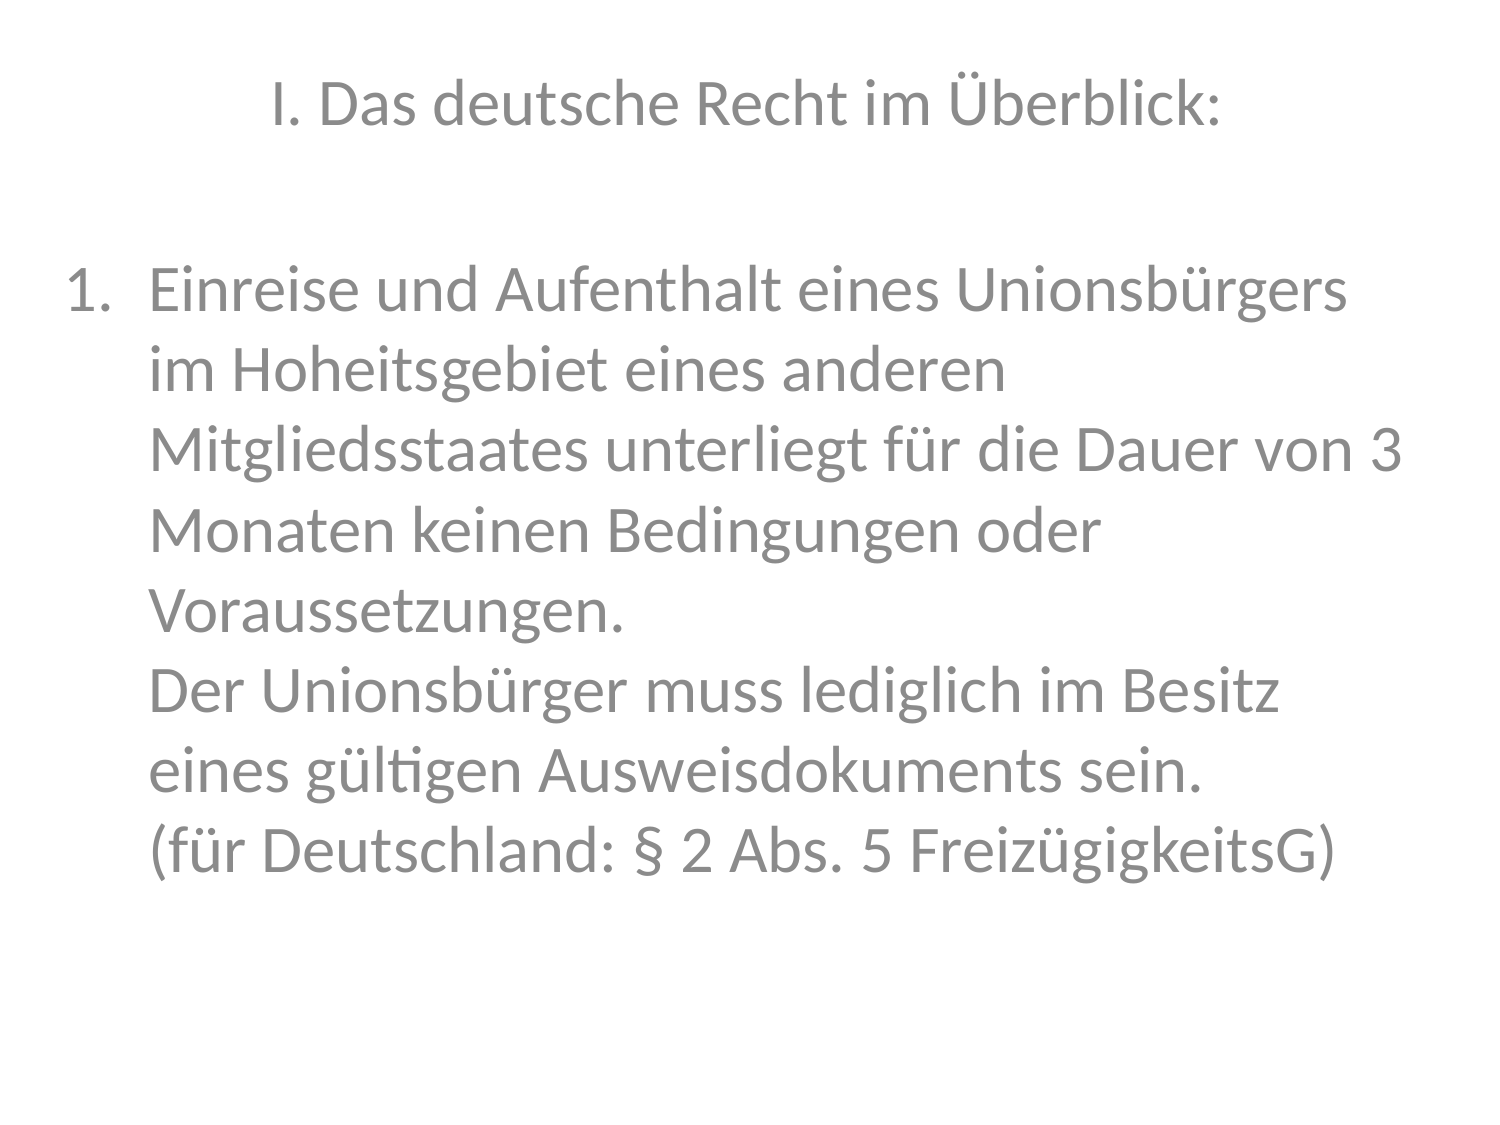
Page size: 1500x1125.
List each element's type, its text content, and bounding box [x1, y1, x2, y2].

subtitle I. Das deutsche Recht im Überblick: Einreise und Aufenthalt eines Unionsbürgers im Hoheitsgebiet eines anderen Mitgliedsstaates unterliegt für die Dauer von 3 Monaten keinen Bedingungen oder Voraussetzungen. Der Unionsbürger muss lediglich im Besitz eines gültigen Ausweisdokuments sein. (für Deutschland: § 2 Abs. 5 FreizügigkeitsG) [48, 50, 1446, 1063]
